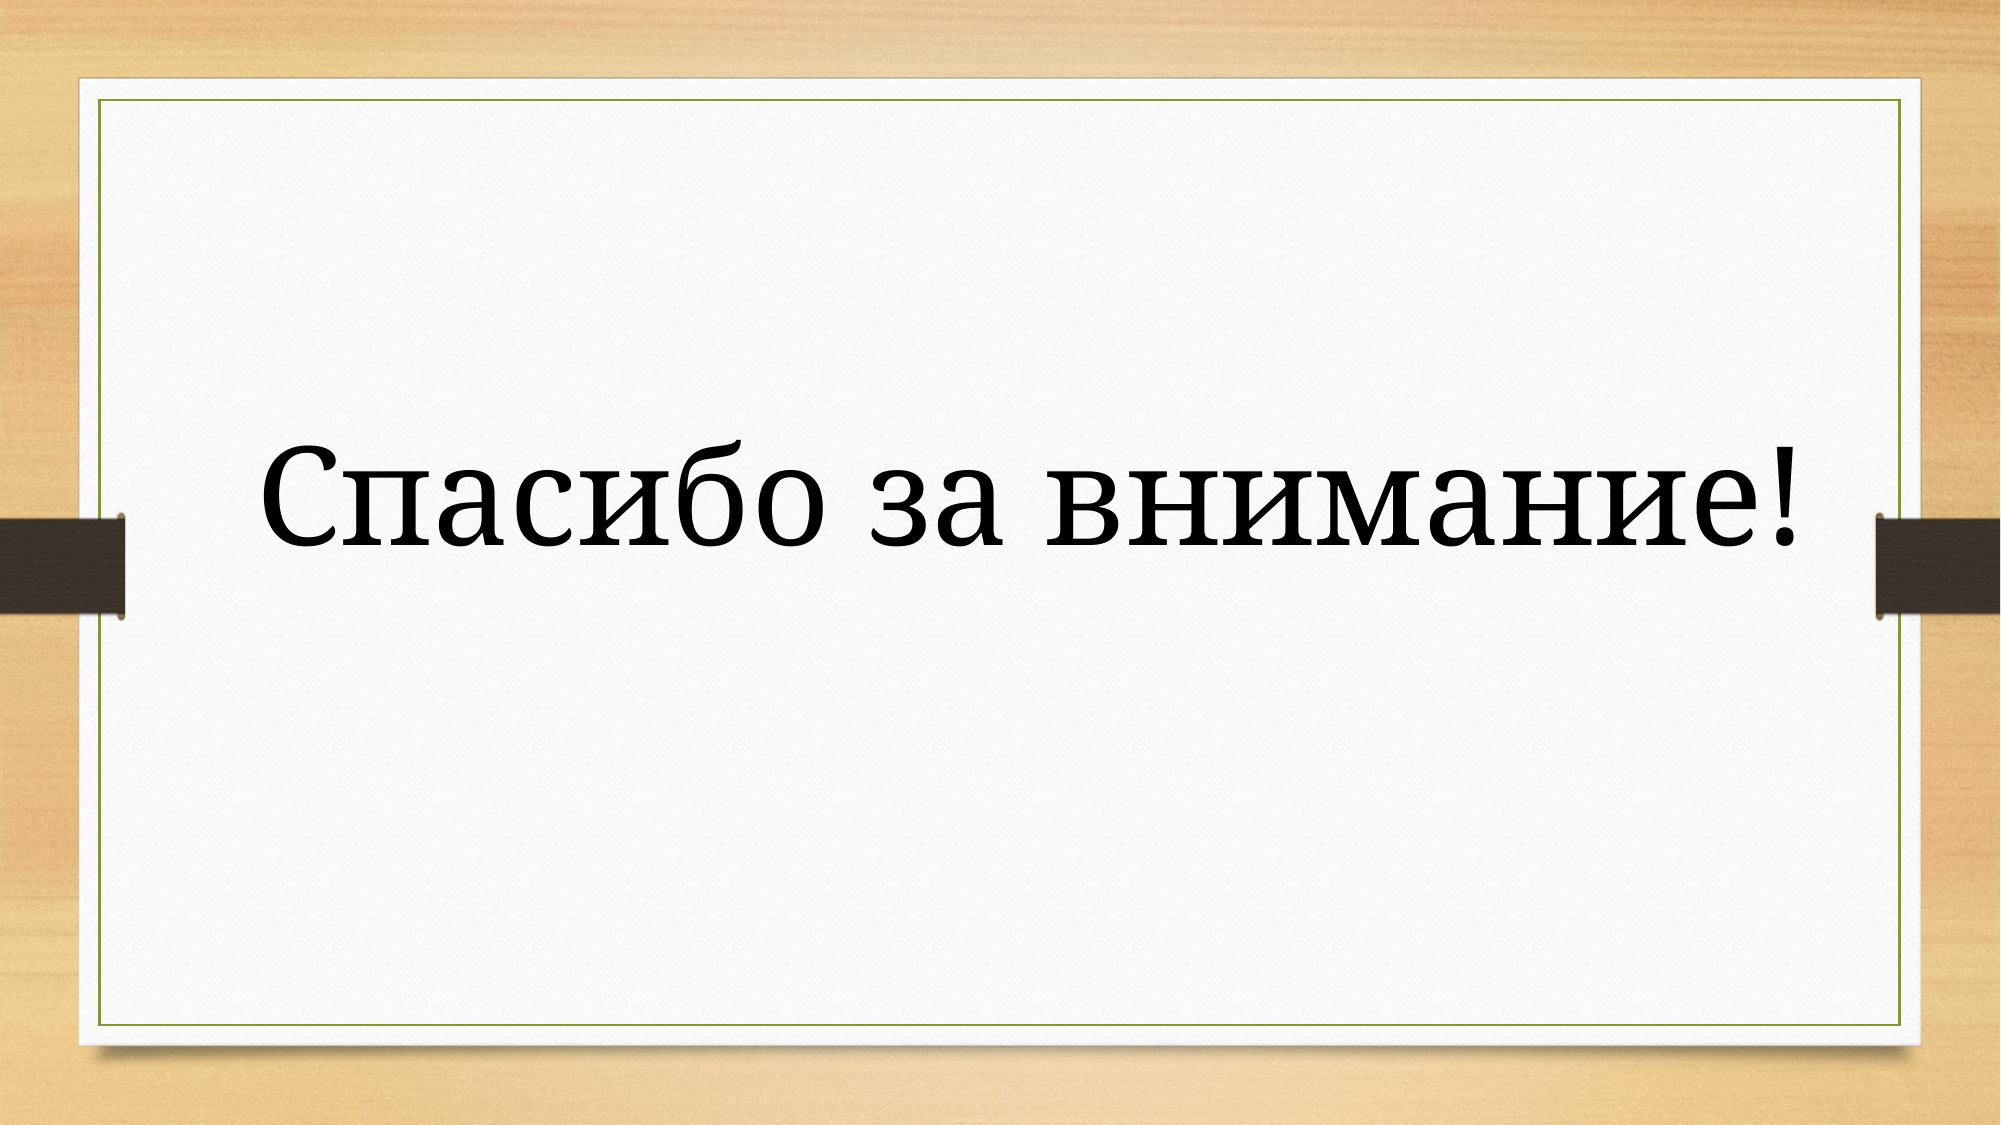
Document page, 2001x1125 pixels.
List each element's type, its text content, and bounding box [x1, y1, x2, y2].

text_box Спасибо за внимание! [241, 400, 1825, 581]
picture [0, 0, 2001, 1125]
